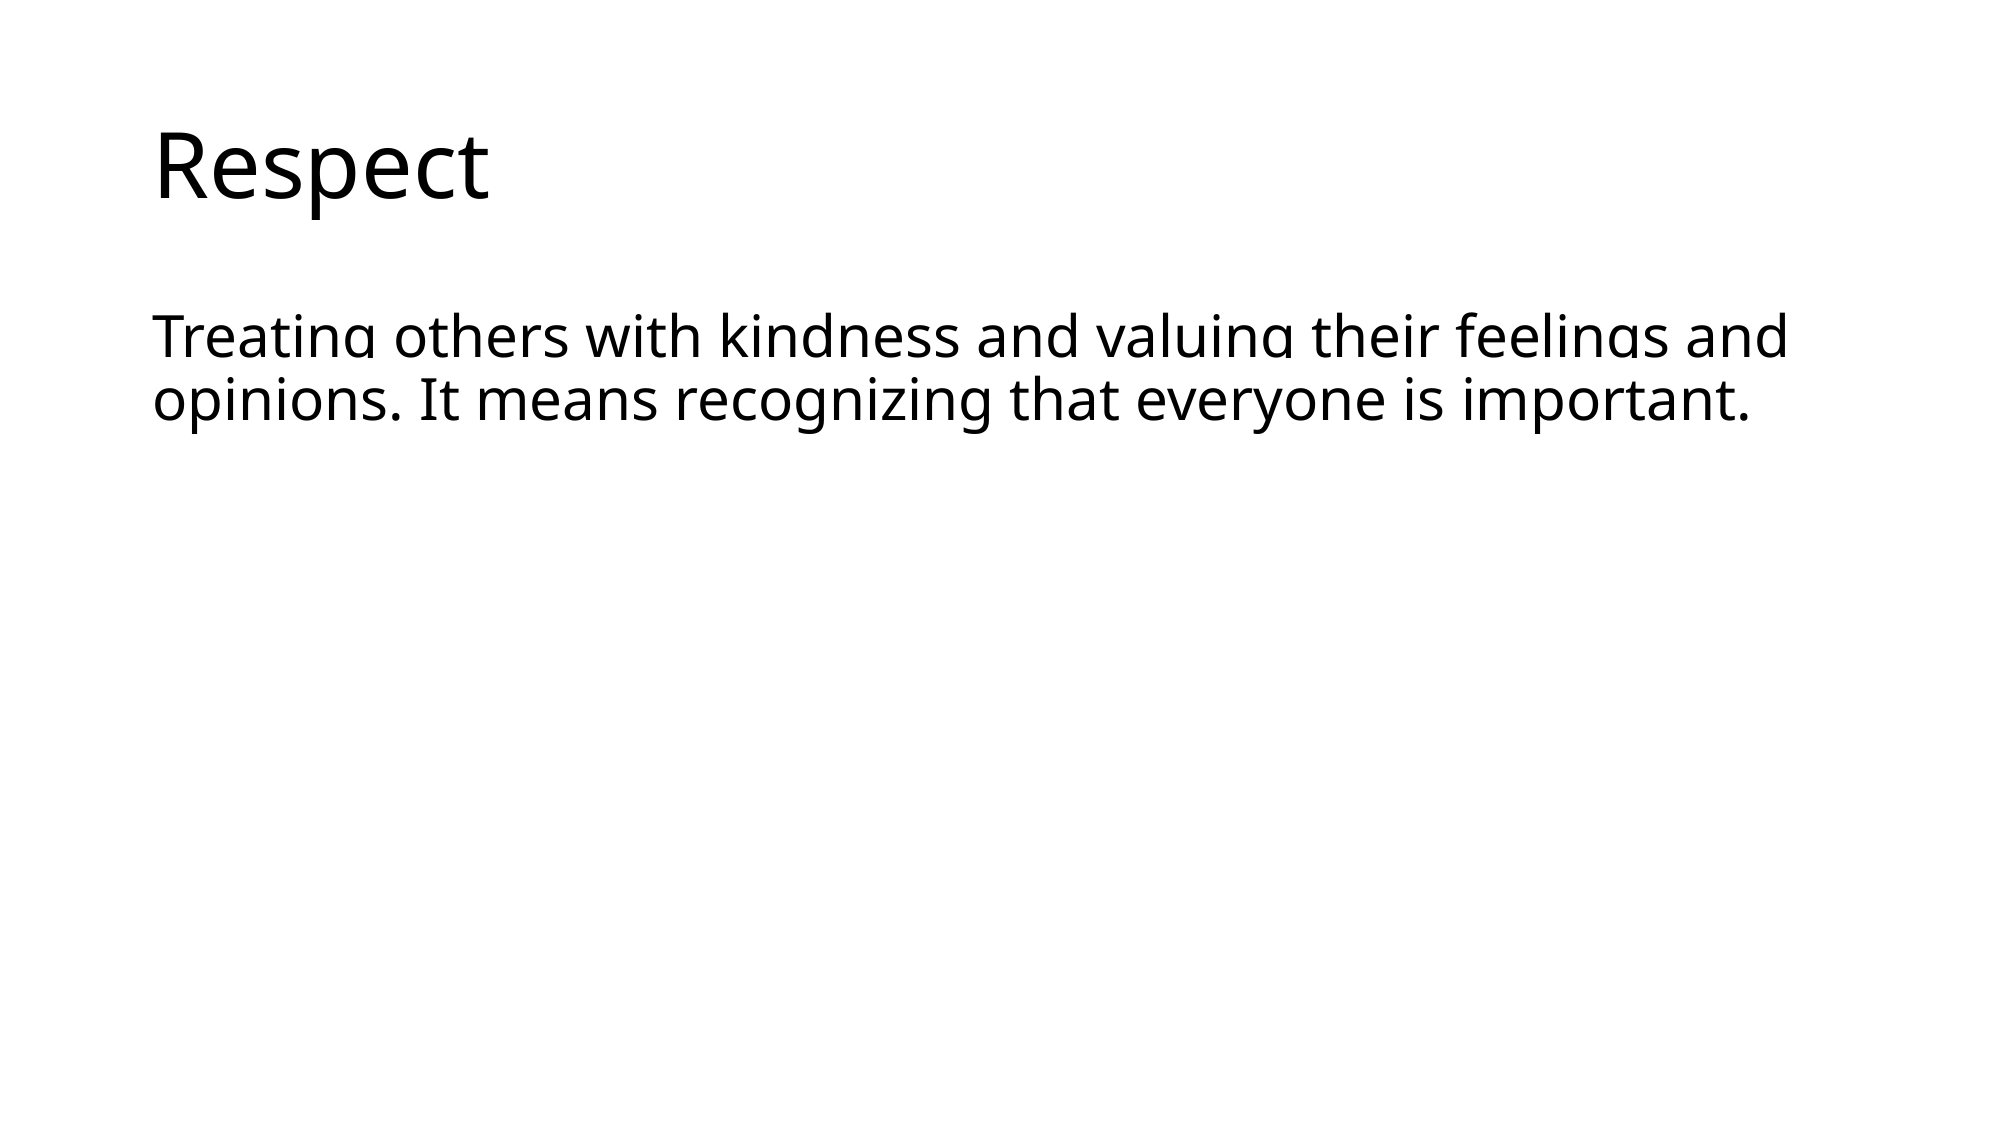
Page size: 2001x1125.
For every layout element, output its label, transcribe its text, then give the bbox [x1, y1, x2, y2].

title Respect [137, 59, 1863, 278]
list Treating others with kindness and valuing their feelings and opinions. It means recognizing that everyone is important. [137, 299, 1863, 1014]
